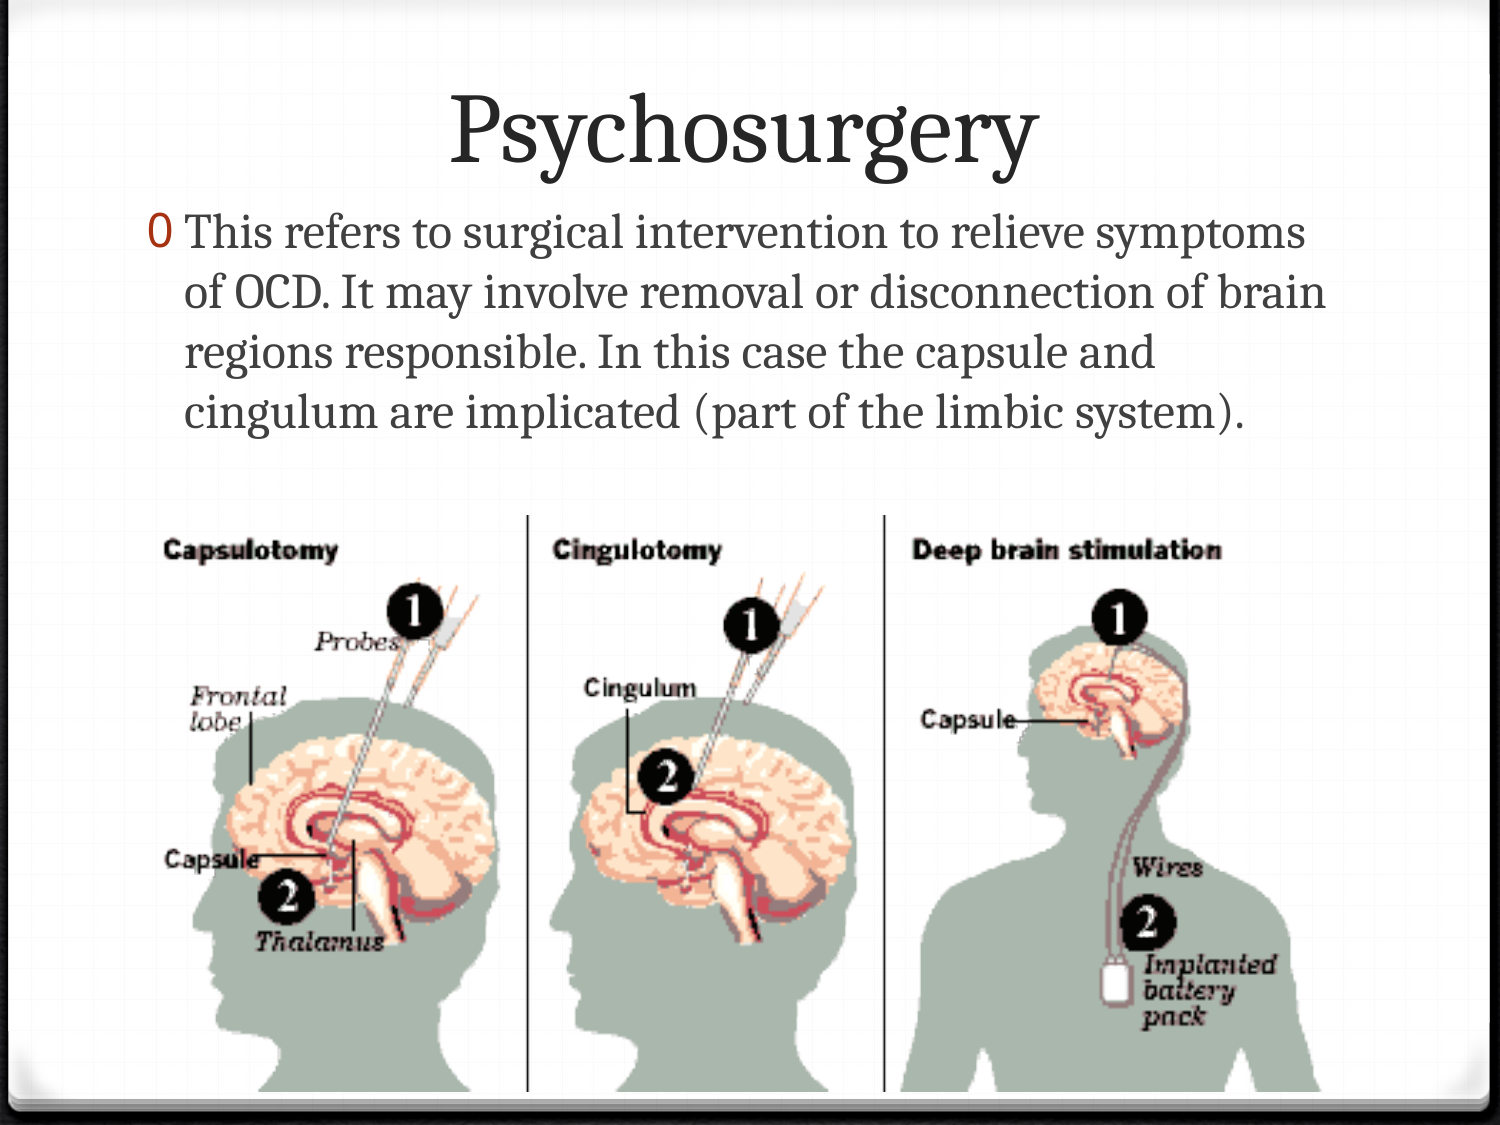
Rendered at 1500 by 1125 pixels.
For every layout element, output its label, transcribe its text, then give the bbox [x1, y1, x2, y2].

picture [0, 0, 1500, 1125]
title Psychosurgery [84, 4, 1404, 242]
list This refers to surgical intervention to relieve symptoms of OCD. It may involve removal or disconnection of brain regions responsible. In this case the capsule and cingulum are implicated (part of the limbic system). [131, 191, 1357, 840]
